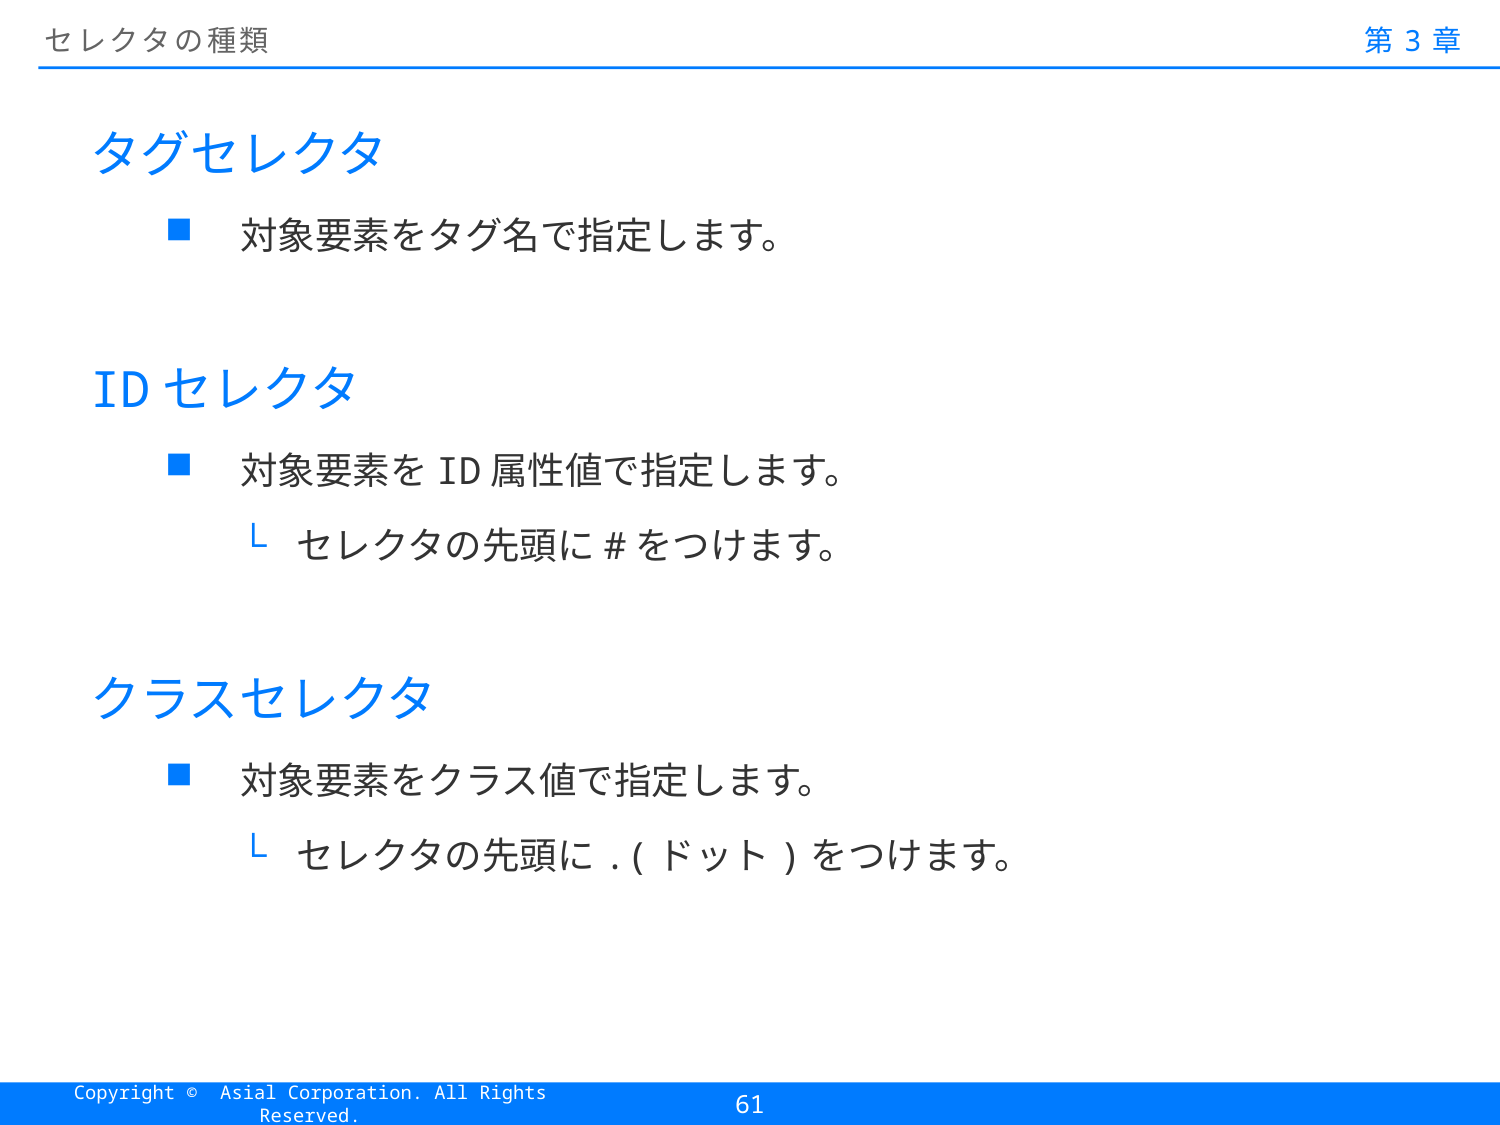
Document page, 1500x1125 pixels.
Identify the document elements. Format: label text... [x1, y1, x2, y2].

title セレクタの種類 [29, 7, 702, 72]
list タグセレクタ 対象要素をタグ名で指定します。 IDセレクタ 対象要素をID属性値で指定します。 セレクタの先頭に#をつけます。 クラスセレクタ 対象要素をクラス値で指定します。 セレクタの先頭に.(ドット)をつけます。 [75, 84, 1425, 988]
list 第3章 [702, 7, 1477, 72]
slide_number 61 [581, 1075, 919, 1125]
